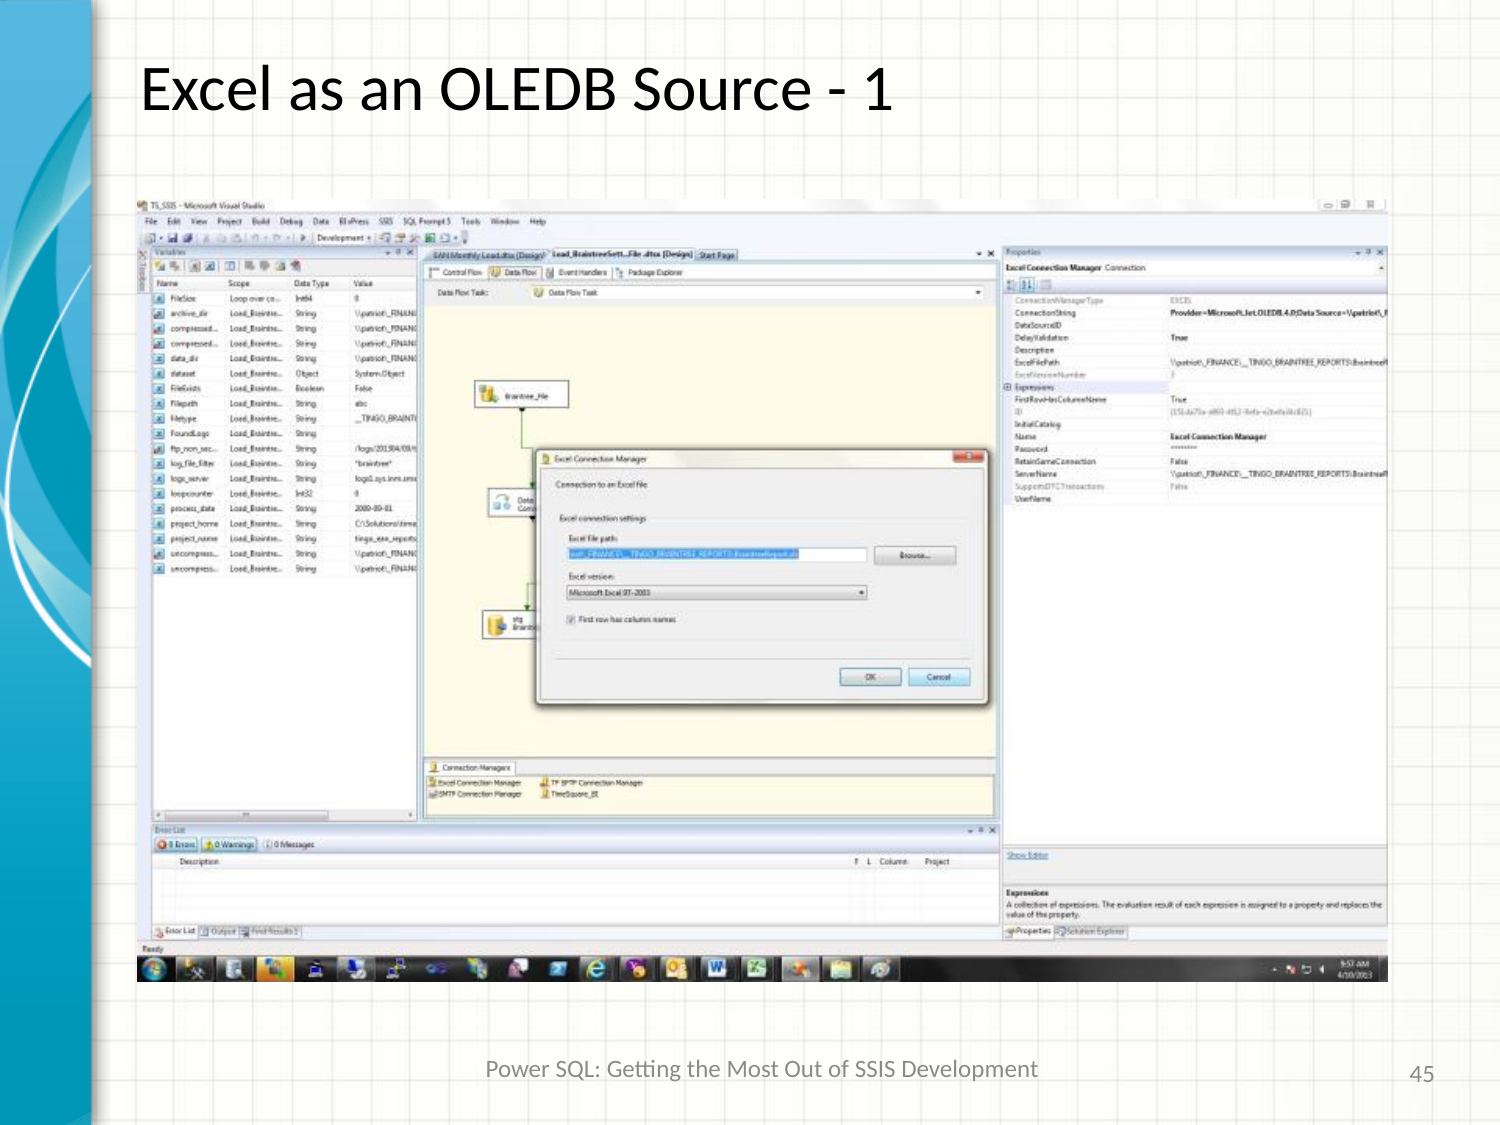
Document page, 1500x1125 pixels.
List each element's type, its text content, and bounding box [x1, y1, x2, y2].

picture [0, 0, 1500, 1125]
slide_number 45 [1100, 1042, 1450, 1103]
footer Power SQL: Getting the Most Out of SSIS Development [437, 1037, 1088, 1098]
title Excel as an OLEDB Source - 1 [125, 37, 1450, 131]
